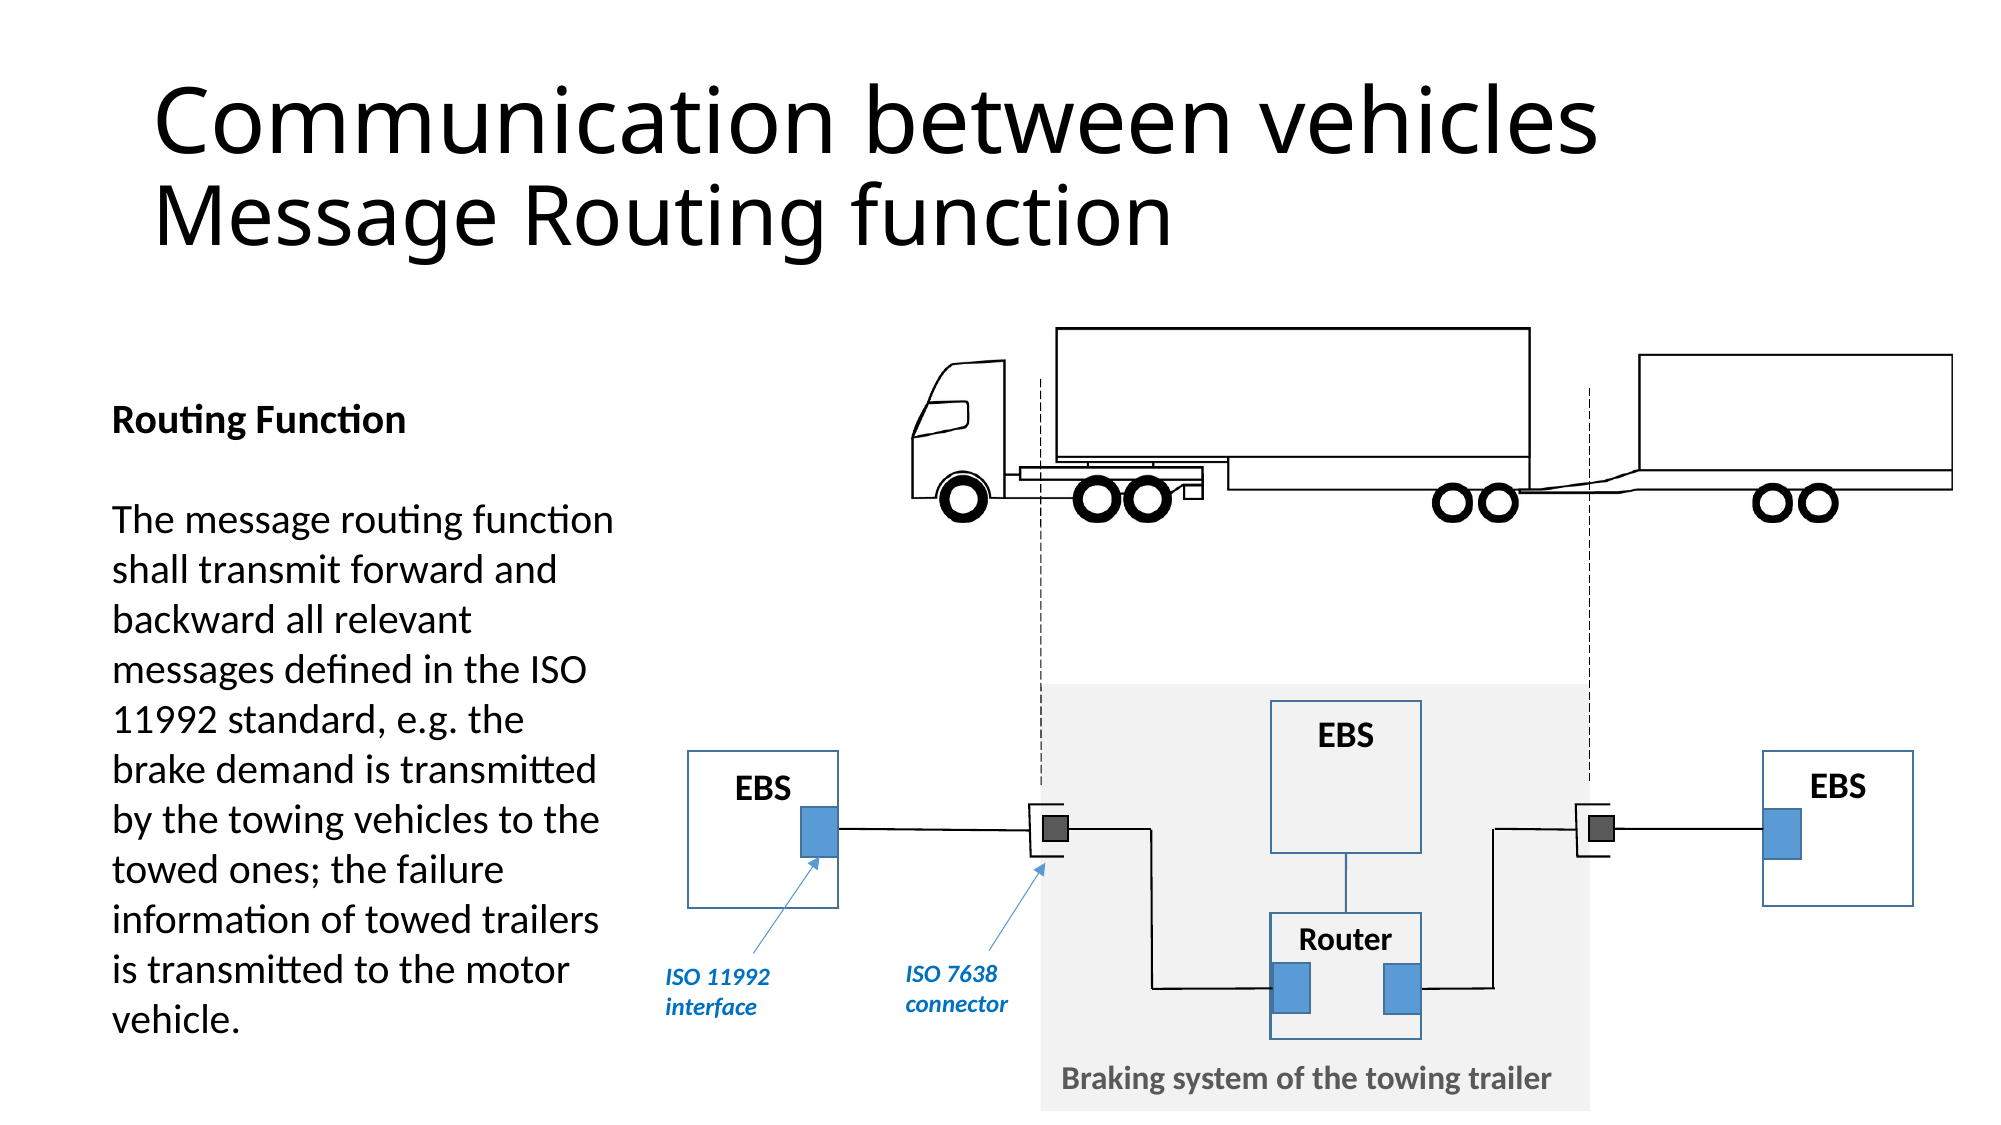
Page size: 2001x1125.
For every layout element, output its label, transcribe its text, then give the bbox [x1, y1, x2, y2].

text_box ISO 11992 interface [650, 953, 856, 1028]
text_box [1762, 808, 1802, 860]
picture [911, 327, 1953, 523]
text_box [1028, 803, 1064, 858]
text_box [1040, 683, 1591, 987]
text_box Routing Function The message routing function shall transmit forward and backward all relevant messages defined in the ISO 11992 standard, e.g. the brake demand is transmitted by the towing vehicles to the towed ones; the failure information of towed trailers is transmitted to the motor vehicle. [97, 384, 634, 1050]
text_box [1574, 803, 1611, 858]
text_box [753, 856, 820, 954]
text_box EBS [1270, 700, 1422, 854]
text_box Braking system of the towing trailer [1046, 1049, 1590, 1104]
text_box ISO 7638 connector [890, 950, 1088, 1026]
text_box EBS [687, 750, 839, 909]
text_box EBS [1762, 750, 1914, 907]
text_box [1269, 912, 1422, 1040]
text_box Router [1270, 910, 1421, 965]
text_box [1064, 815, 1069, 842]
text_box [1040, 830, 1591, 1112]
text_box [1611, 815, 1615, 842]
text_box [989, 862, 1046, 951]
title Communication between vehicles Message Routing function [137, 59, 1863, 278]
